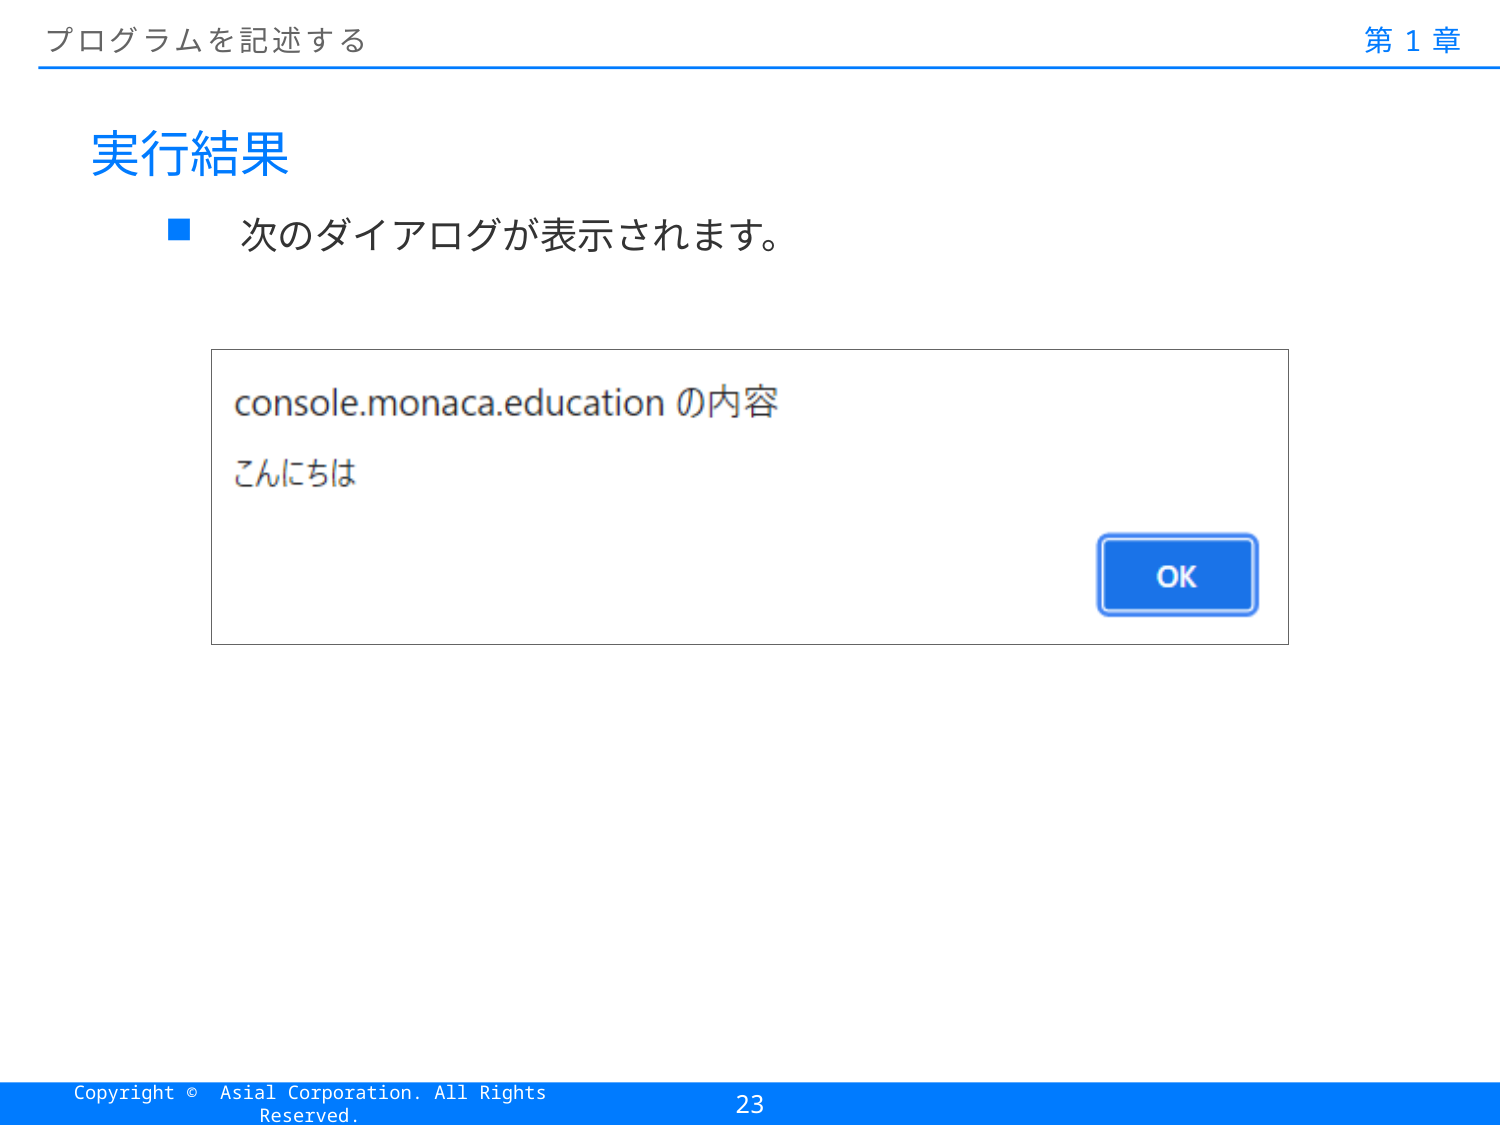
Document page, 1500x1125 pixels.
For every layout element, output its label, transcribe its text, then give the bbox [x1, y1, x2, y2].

slide_number 23 [581, 1075, 919, 1125]
title プログラムを記述する [29, 7, 702, 72]
list 実行結果 次のダイアログが表示されます。 [75, 84, 1425, 988]
picture [211, 349, 1289, 645]
list 第1章 [702, 7, 1477, 72]
